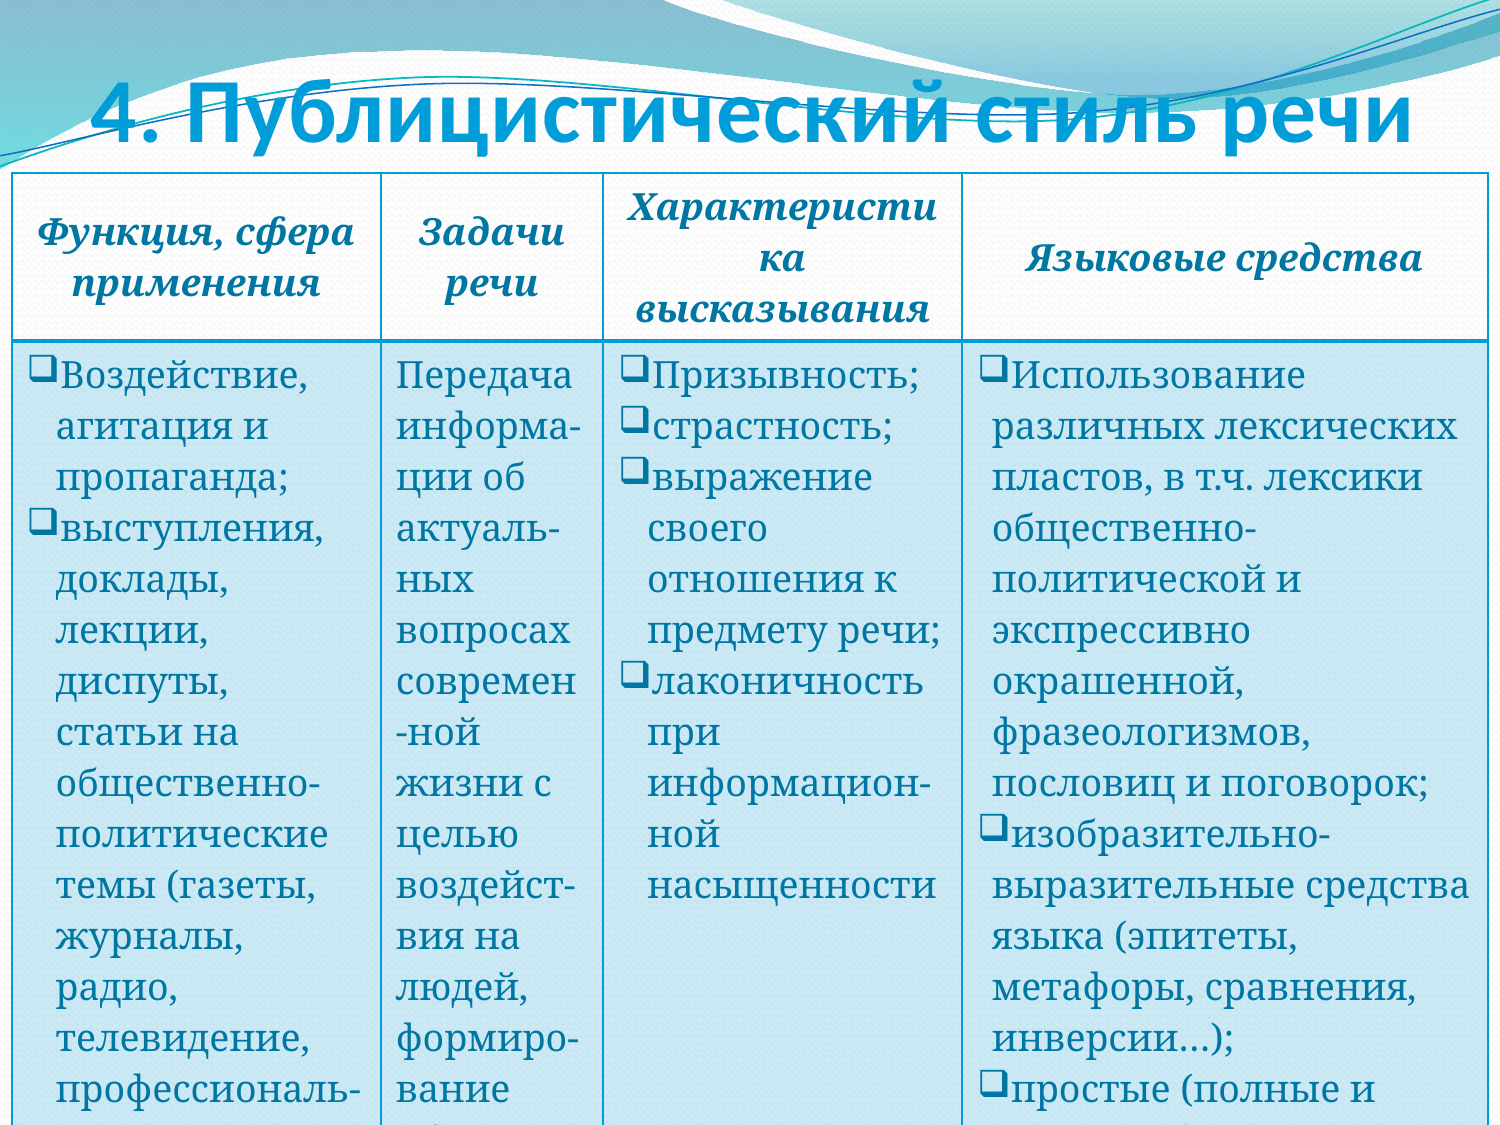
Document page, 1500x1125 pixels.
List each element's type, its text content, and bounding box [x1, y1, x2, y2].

table_header Функция, сфера применения [13, 174, 380, 339]
table_header Языковые средства [963, 174, 1487, 339]
table_cell Воздействие, агитация и пропаганда; выступления, доклады, лекции, диспуты, статьи на общественно-политические темы (газеты, журналы, радио, телевидение, профессиональ-ные порталы, сайты сети Интернет и т.п.) [13, 343, 380, 1125]
table_header Задачи речи [382, 174, 602, 339]
table_cell Передача информа-ции об актуаль-ных вопросах современ-ной жизни с целью воздейст-вия на людей, формиро-вание обще-ственного мнения [382, 343, 602, 1125]
table_cell Призывность; страстность; выражение своего отношения к предмету речи; лаконичность при информацион-ной насыщенности [604, 343, 961, 1125]
table_header Характеристика высказывания [604, 174, 961, 339]
table_cell Использование различных лексических пластов, в т.ч. лексики общественно-политической и экспрессивно окрашенной, фразеологизмов, пословиц и поговорок; изобразительно-выразительные средства языка (эпитеты, метафоры, сравнения, инверсии…); простые (полные и неполные) короткие предложения; риторические вопросы, обращения [963, 343, 1487, 1125]
title 4. Публицистический стиль речи [6, 42, 1500, 161]
